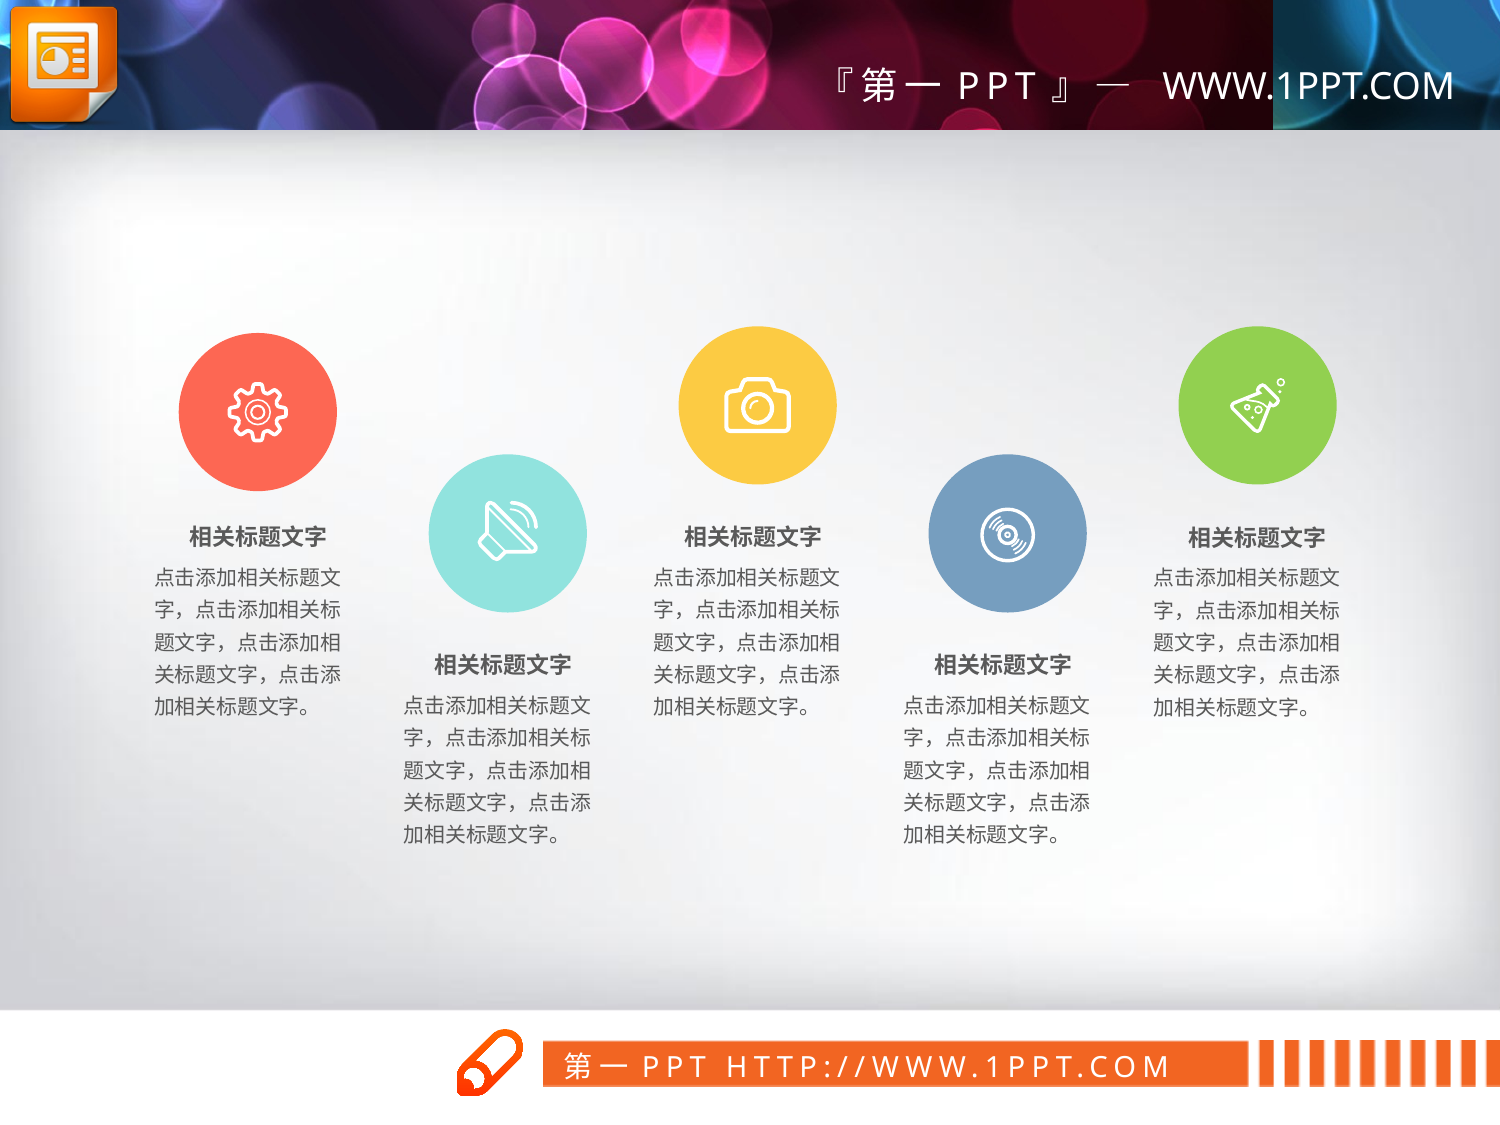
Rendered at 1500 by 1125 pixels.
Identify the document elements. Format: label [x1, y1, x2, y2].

text_box [888, 634, 1127, 858]
picture [543, 1040, 1500, 1087]
picture [0, 0, 1500, 1012]
text_box [639, 506, 877, 730]
text_box [928, 454, 1087, 613]
text_box [428, 454, 588, 613]
text_box [389, 634, 627, 858]
text_box [178, 332, 338, 492]
text_box [678, 326, 838, 485]
text_box [1178, 326, 1337, 485]
text_box [1138, 507, 1377, 730]
text_box [139, 506, 377, 730]
